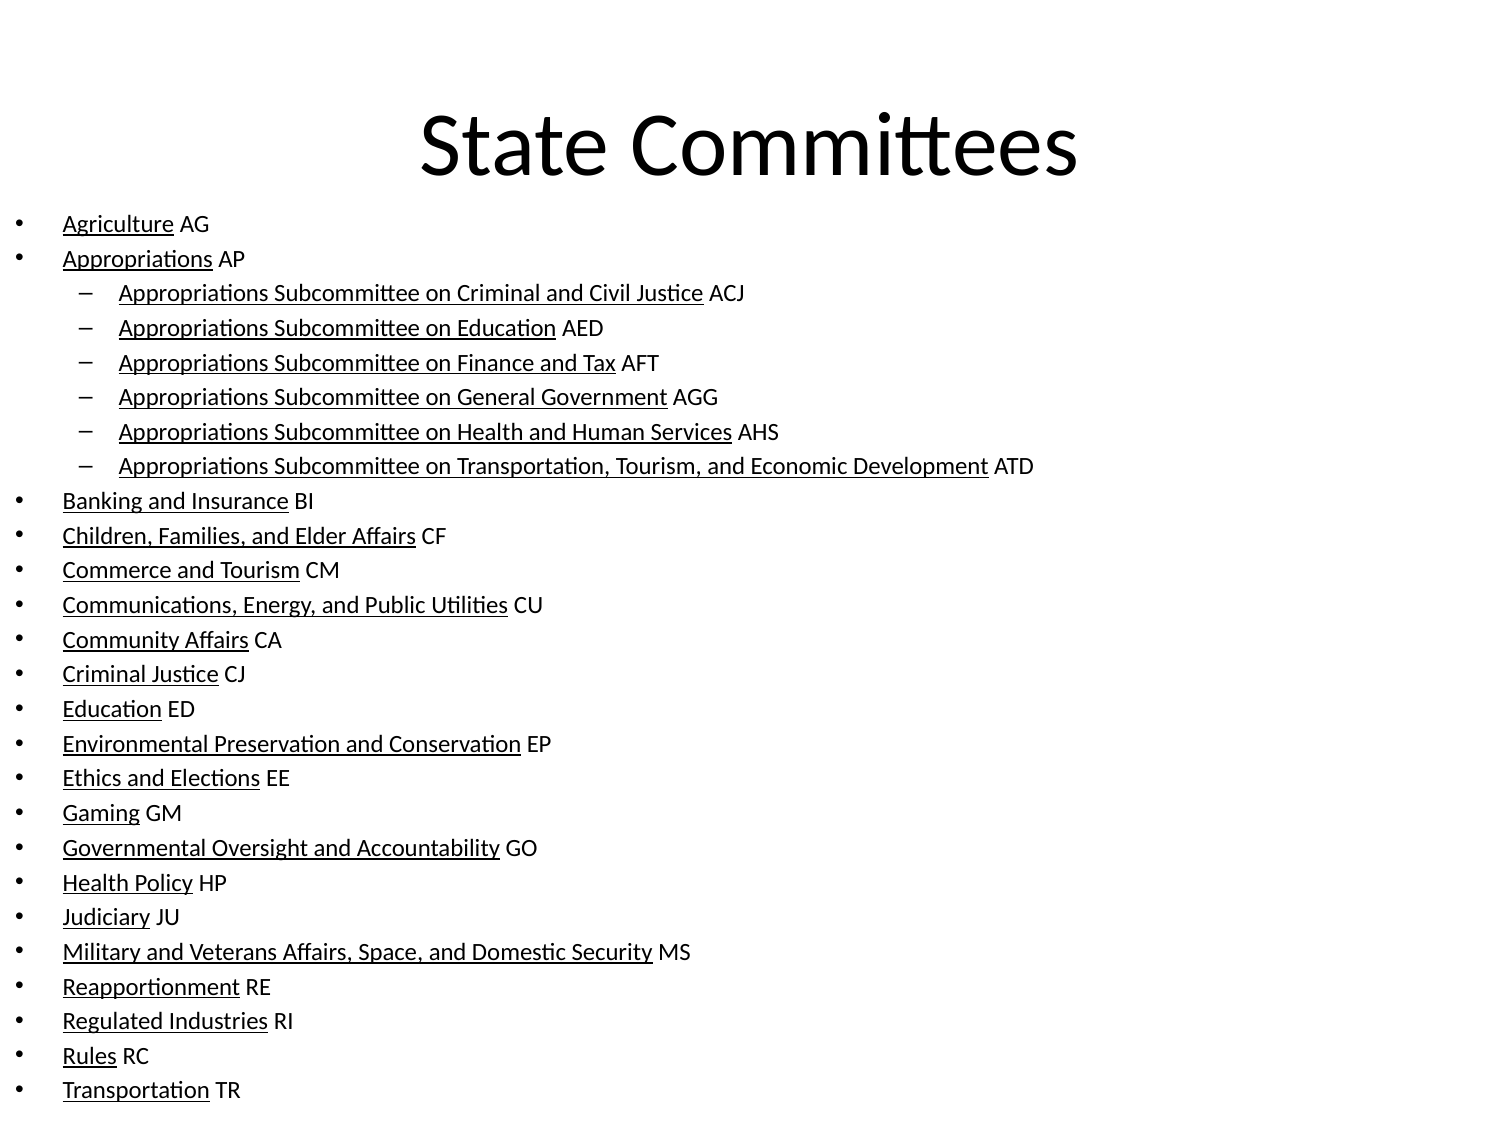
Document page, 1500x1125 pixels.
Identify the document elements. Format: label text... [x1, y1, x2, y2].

title State Committees [75, 45, 1425, 200]
list Agriculture AG Appropriations AP Appropriations Subcommittee on Criminal and Civil Justice ACJ Appropriations Subcommittee on Education AED Appropriations Subcommittee on Finance and Tax AFT Appropriations Subcommittee on General Government AGG Appropriations Subcommittee on Health and Human Services AHS Appropriations Subcommittee on Transportation, Tourism, and Economic Development ATD Banking and Insurance BI Children, Families, and Elder Affairs CF Commerce and Tourism CM Communications, Energy, and Public Utilities CU Community Affairs CA Criminal Justice CJ Education ED Environmental Preservation and Conservation EP Ethics and Elections EE Gaming GM Governmental Oversight and Accountability GO Health Policy HP Judiciary JU Military and Veterans Affairs, Space, and Domestic Security MS Reapportionment RE Regulated Industries RI Rules RC Transportation TR [0, 200, 1475, 1125]
